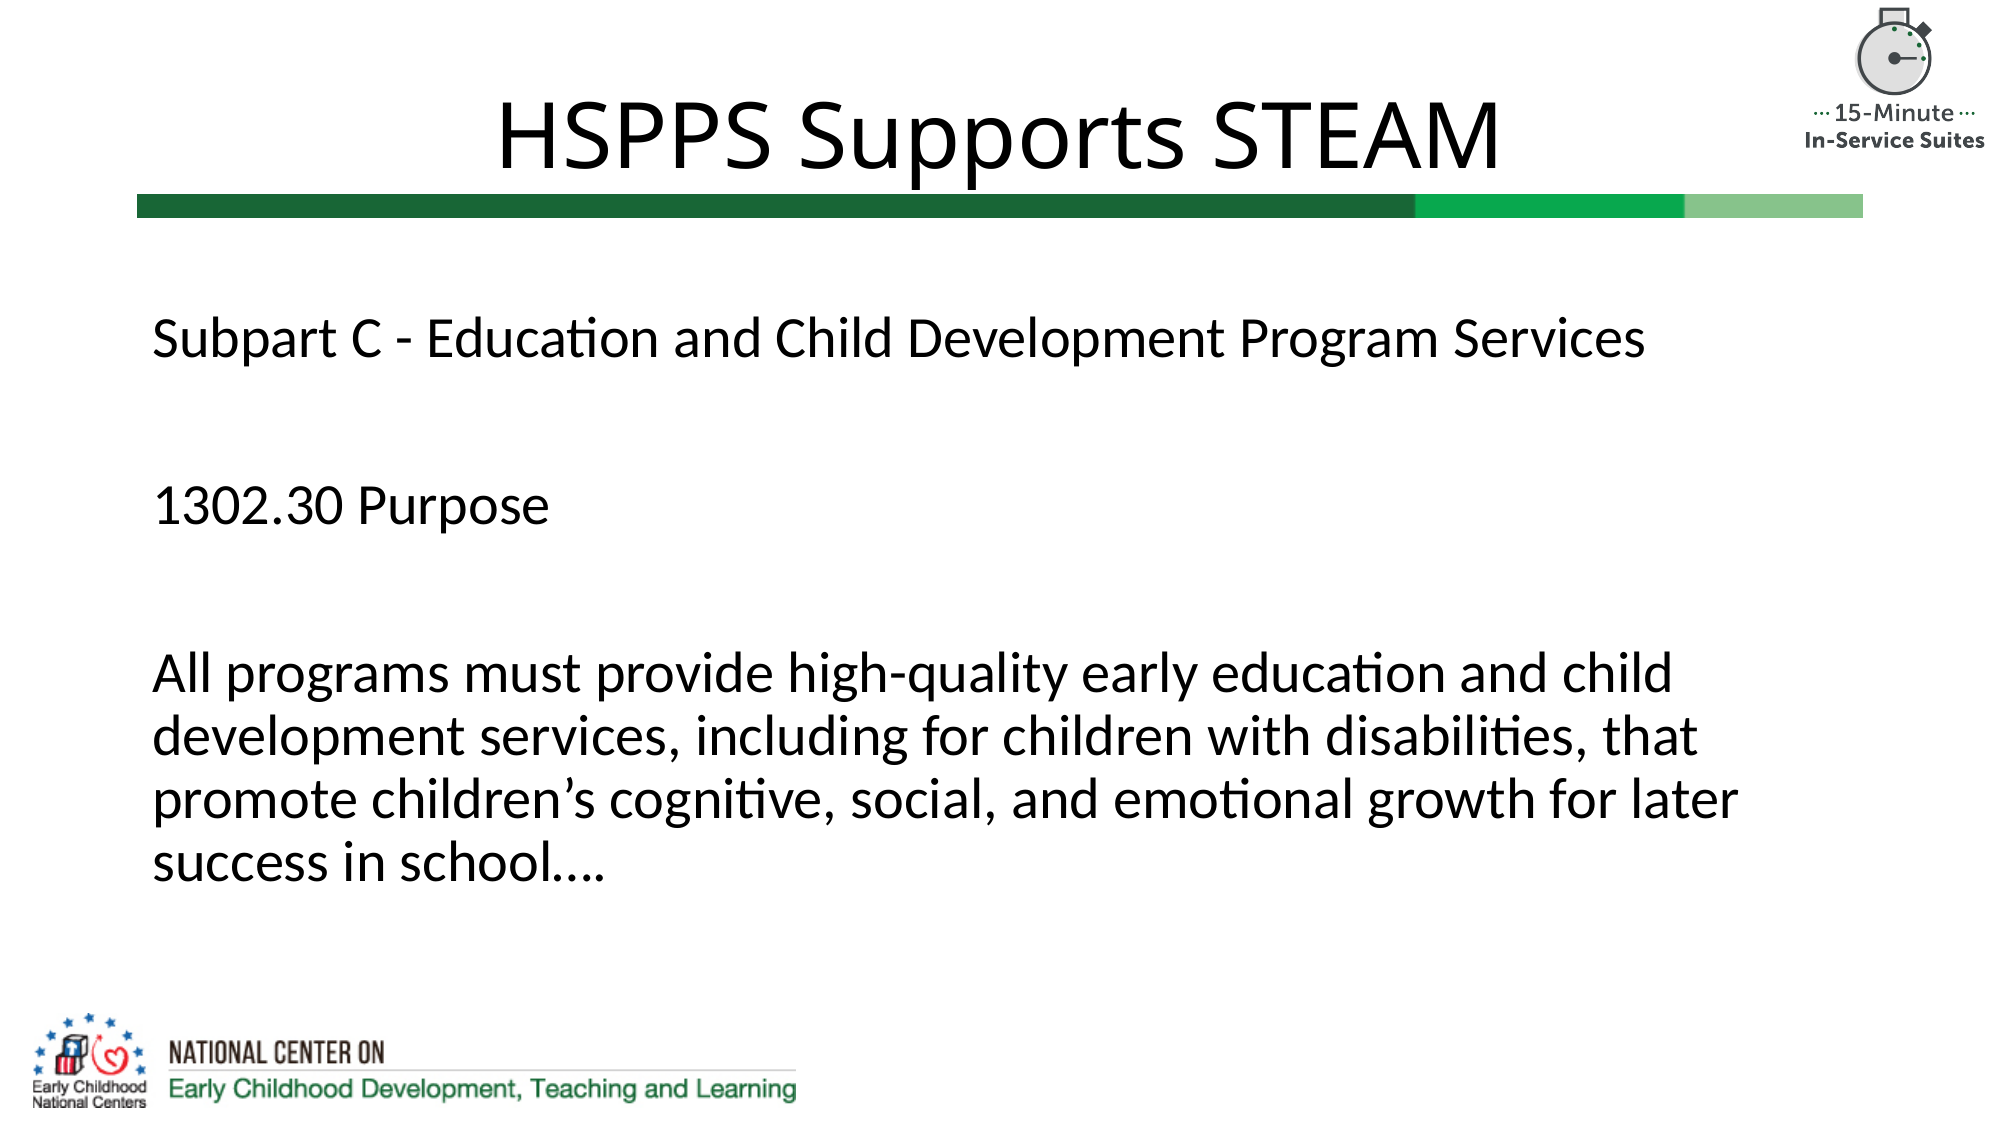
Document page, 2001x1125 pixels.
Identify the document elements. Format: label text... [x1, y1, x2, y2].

title HSPPS Supports STEAM [137, 59, 1863, 218]
picture [33, 1013, 796, 1108]
picture [1790, 0, 1999, 161]
list Subpart C - Education and Child Development Program Services 1302.30 Purpose All programs must provide high-quality early education and child development services, including for children with disabilities, that promote children’s cognitive, social, and emotional growth for later success in school…. [137, 299, 1863, 1014]
